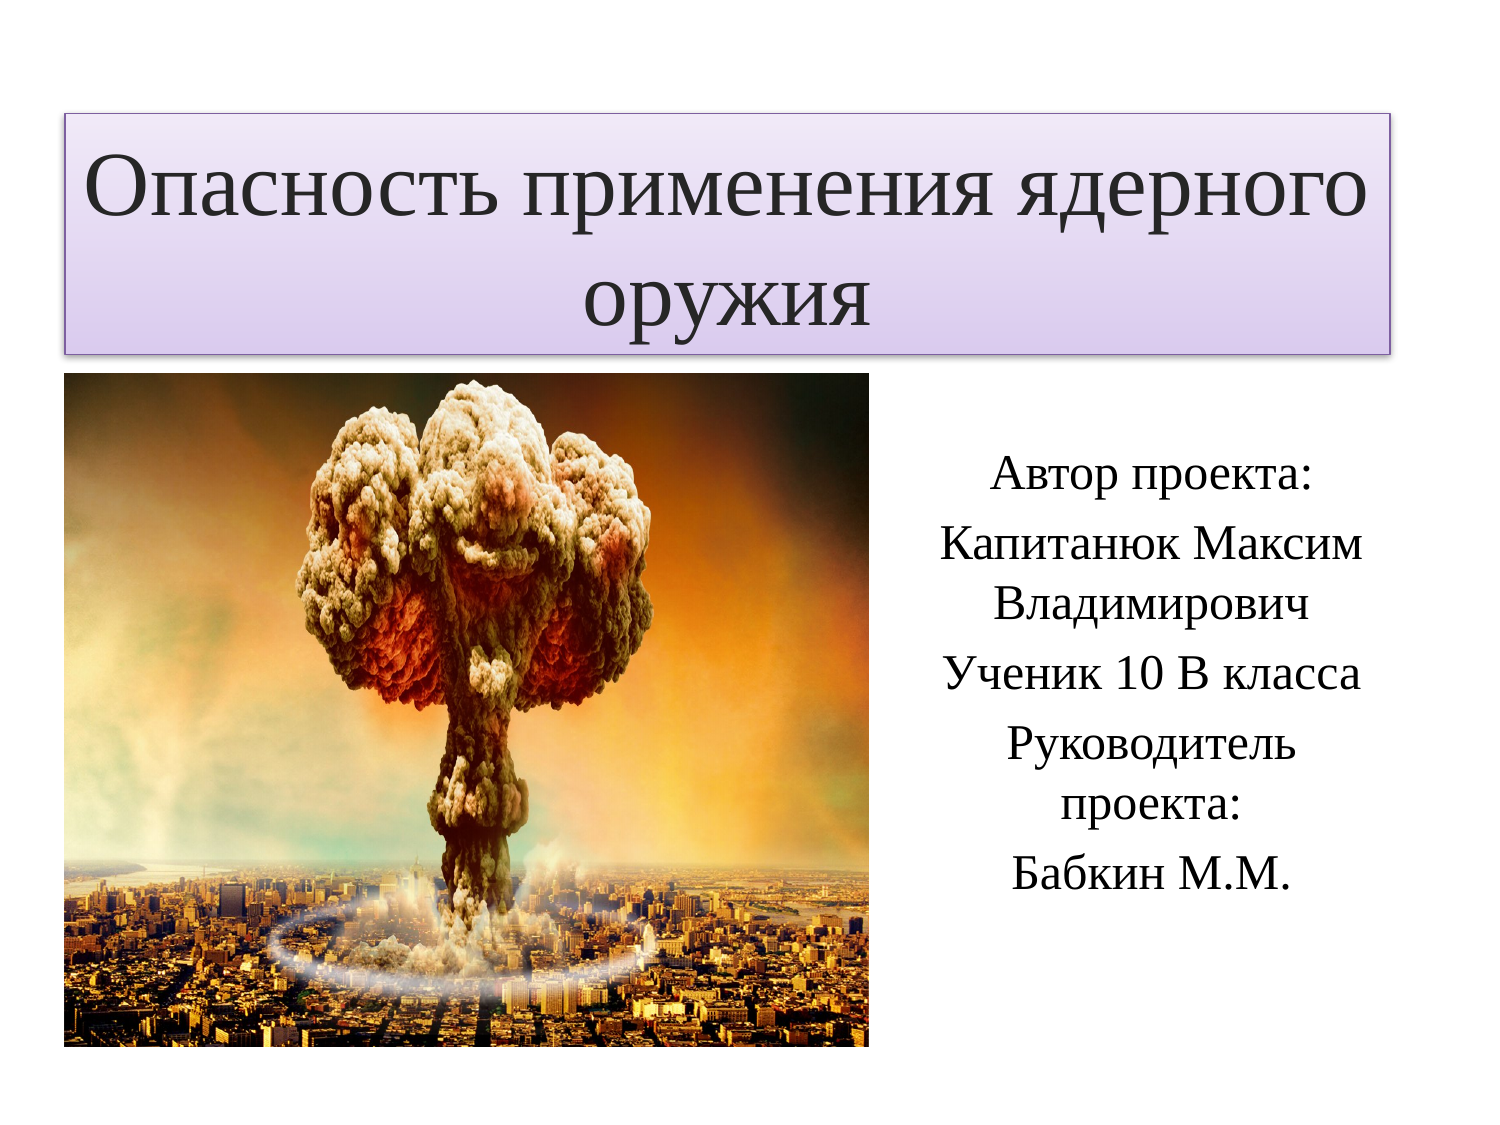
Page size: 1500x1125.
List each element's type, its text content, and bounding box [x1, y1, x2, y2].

picture [64, 373, 869, 1048]
title Опасность применения ядерного оружия [64, 113, 1391, 355]
subtitle Автор проекта: Капитанюк Максим Владимирович Ученик 10 В класса Руководитель проекта: Бабкин М.М. [903, 361, 1400, 941]
